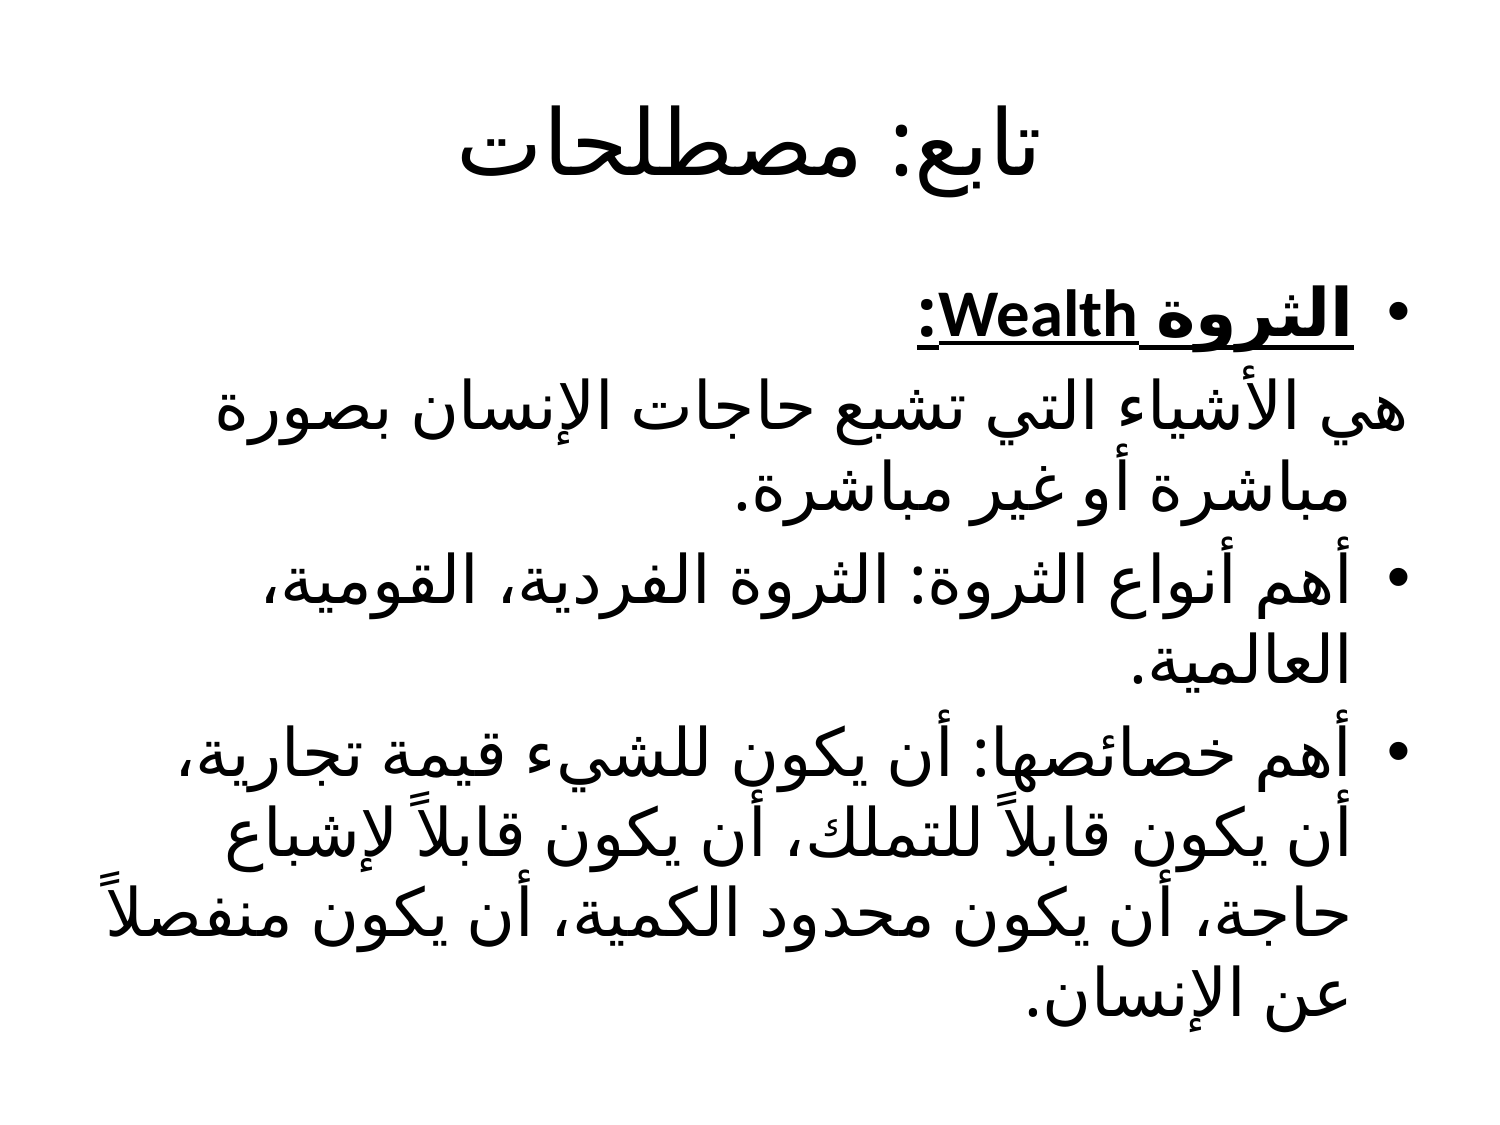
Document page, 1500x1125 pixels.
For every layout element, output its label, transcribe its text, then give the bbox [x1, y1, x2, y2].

list الثروة Wealth: هي الأشياء التي تشبع حاجات الإنسان بصورة مباشرة أو غير مباشرة. أهم أنواع الثروة: الثروة الفردية، القومية، العالمية. أهم خصائصها: أن يكون للشيء قيمة تجارية، أن يكون قابلاً للتملك، أن يكون قابلاً لإشباع حاجة، أن يكون محدود الكمية، أن يكون منفصلاً عن الإنسان. [75, 262, 1425, 1005]
title تابع: مصطلحات [75, 45, 1425, 233]
